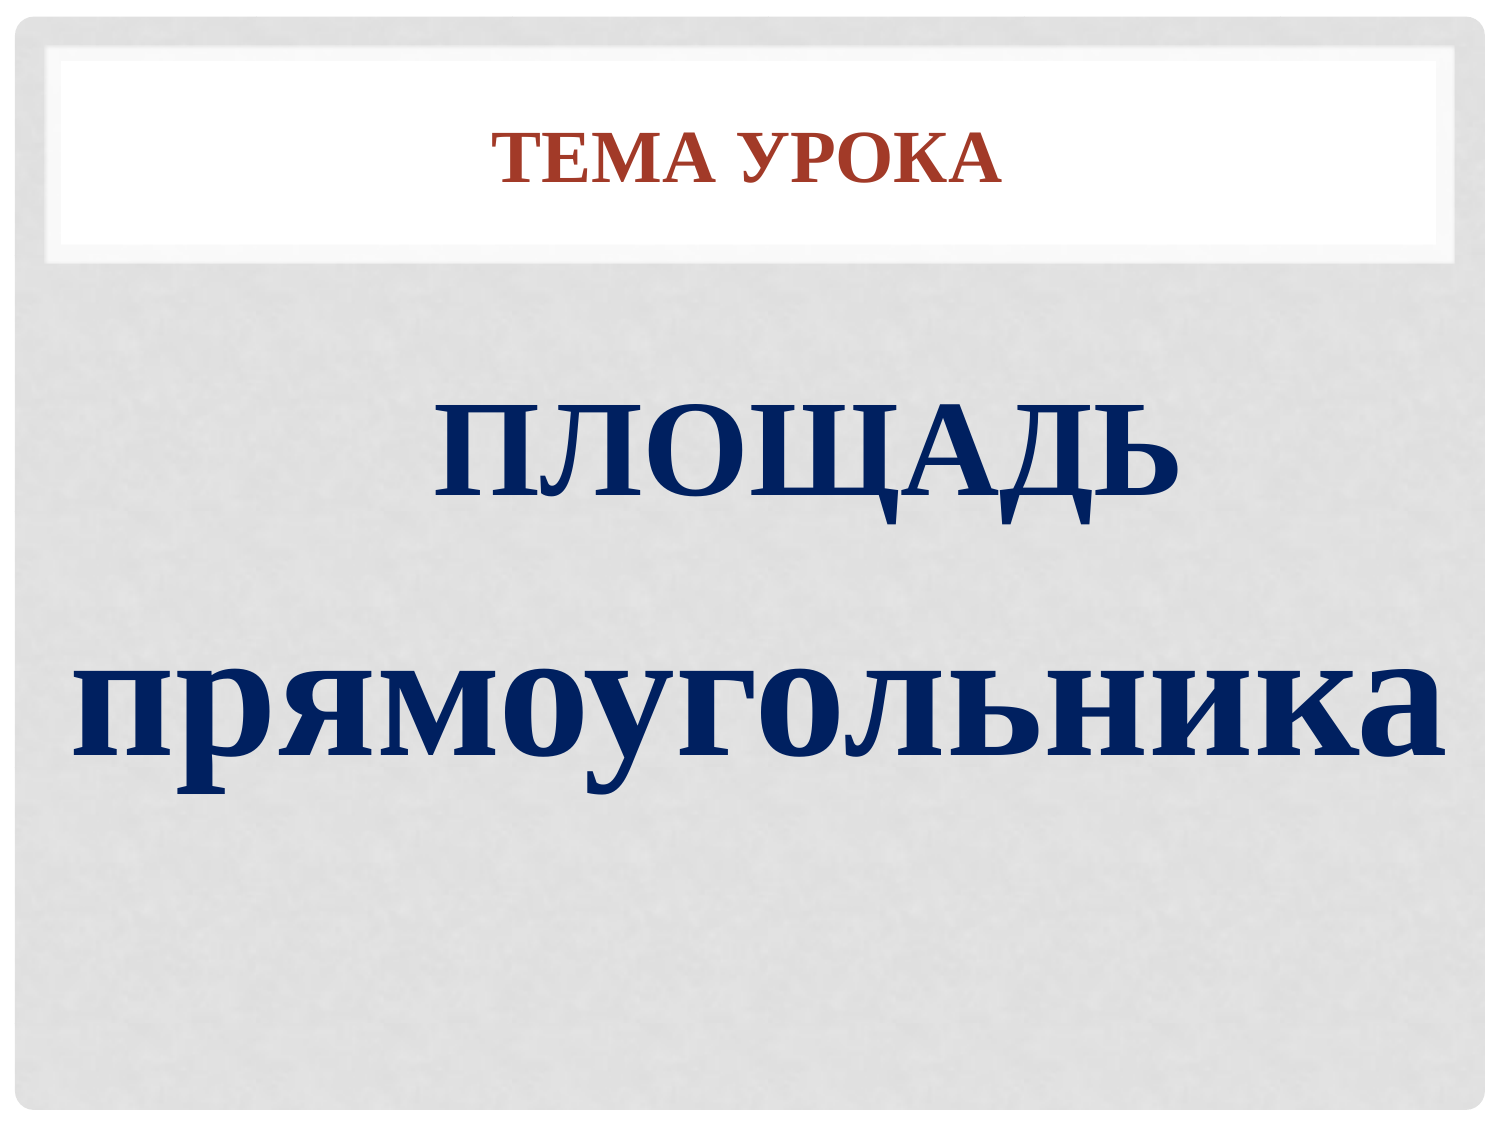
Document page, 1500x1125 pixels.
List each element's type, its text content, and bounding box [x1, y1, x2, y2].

title Тема урока [69, 66, 1425, 238]
list ПЛОЩАДЬ прямоугольника [17, 287, 1483, 1005]
